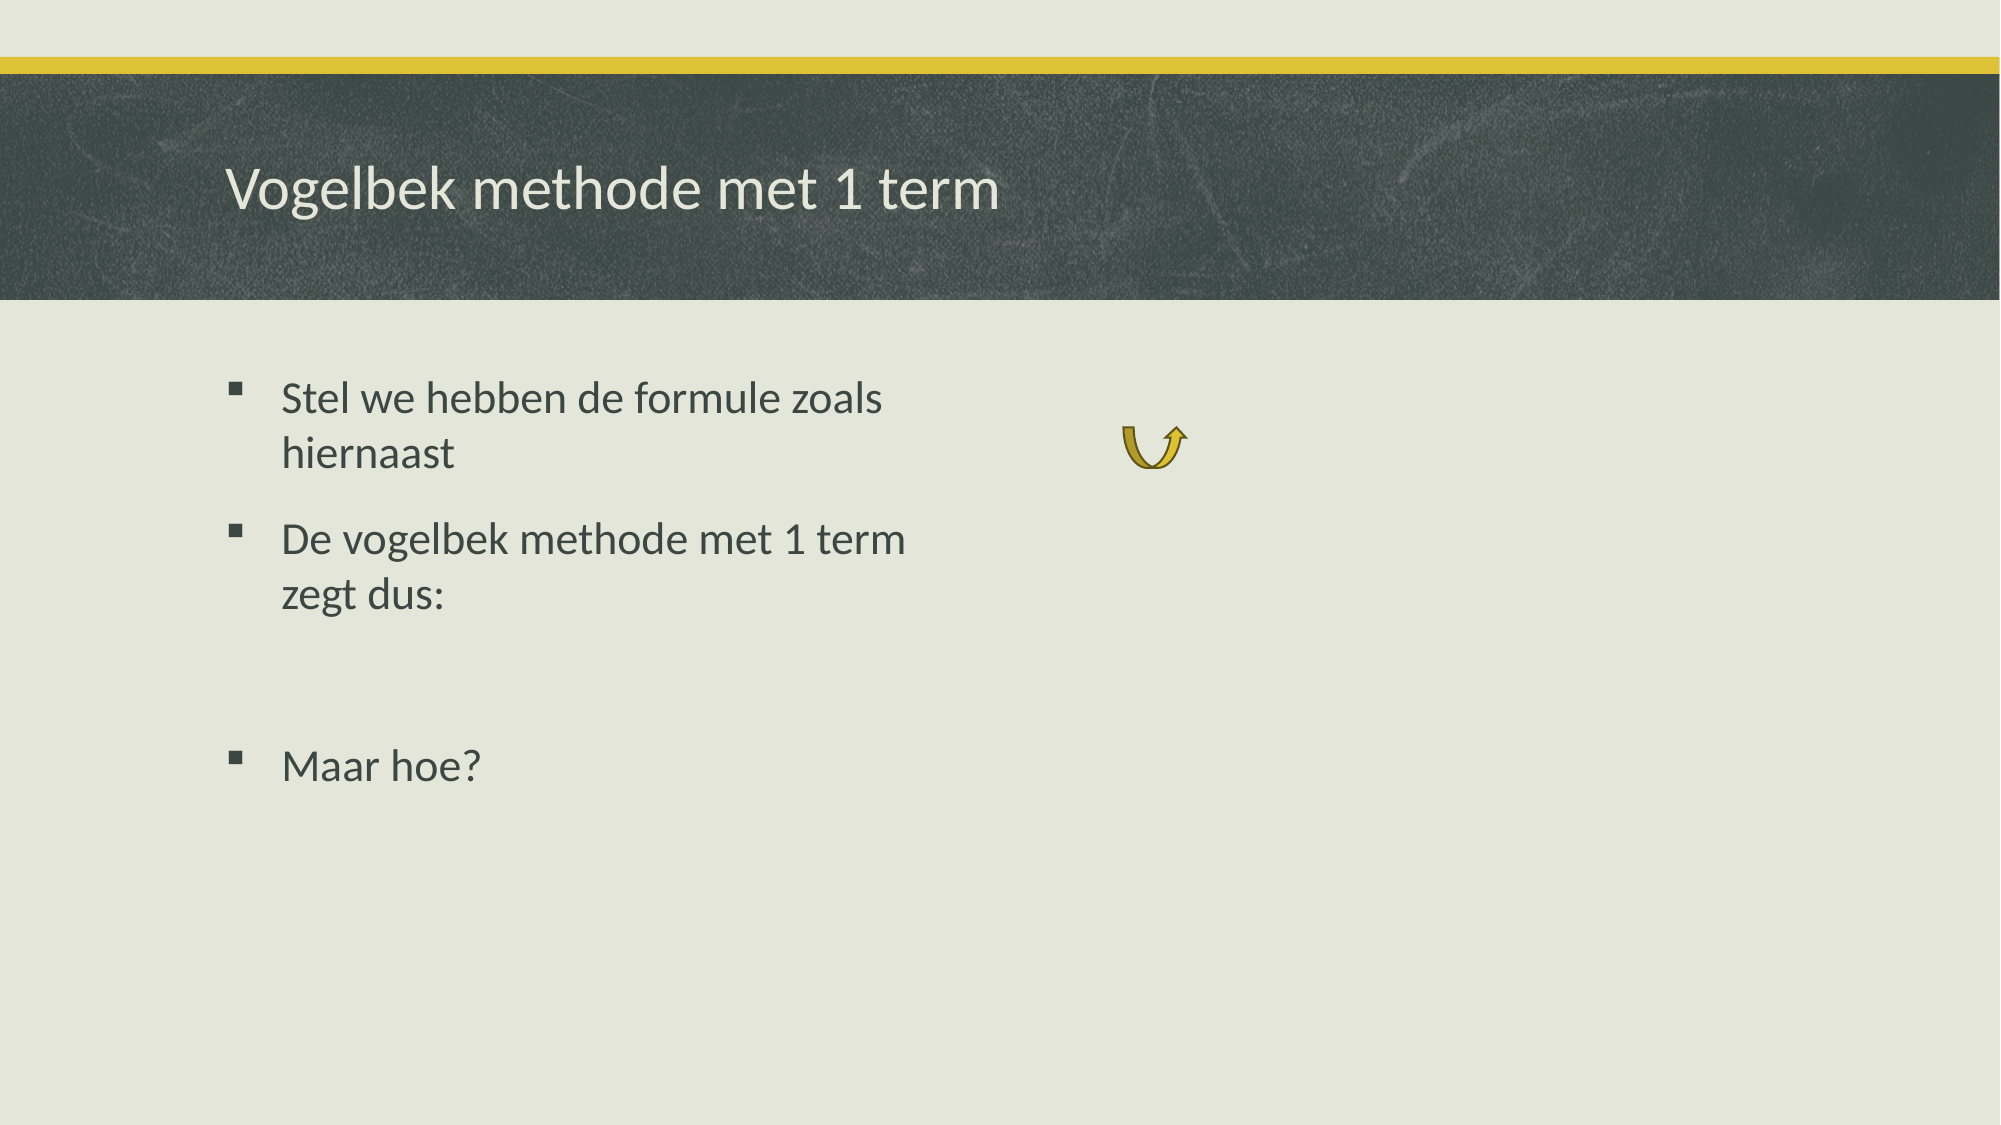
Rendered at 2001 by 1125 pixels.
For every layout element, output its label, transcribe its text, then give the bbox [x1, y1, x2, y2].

title Vogelbek methode met 1 term [210, 76, 1790, 300]
picture [0, 74, 2000, 300]
text_box [1122, 425, 1189, 469]
